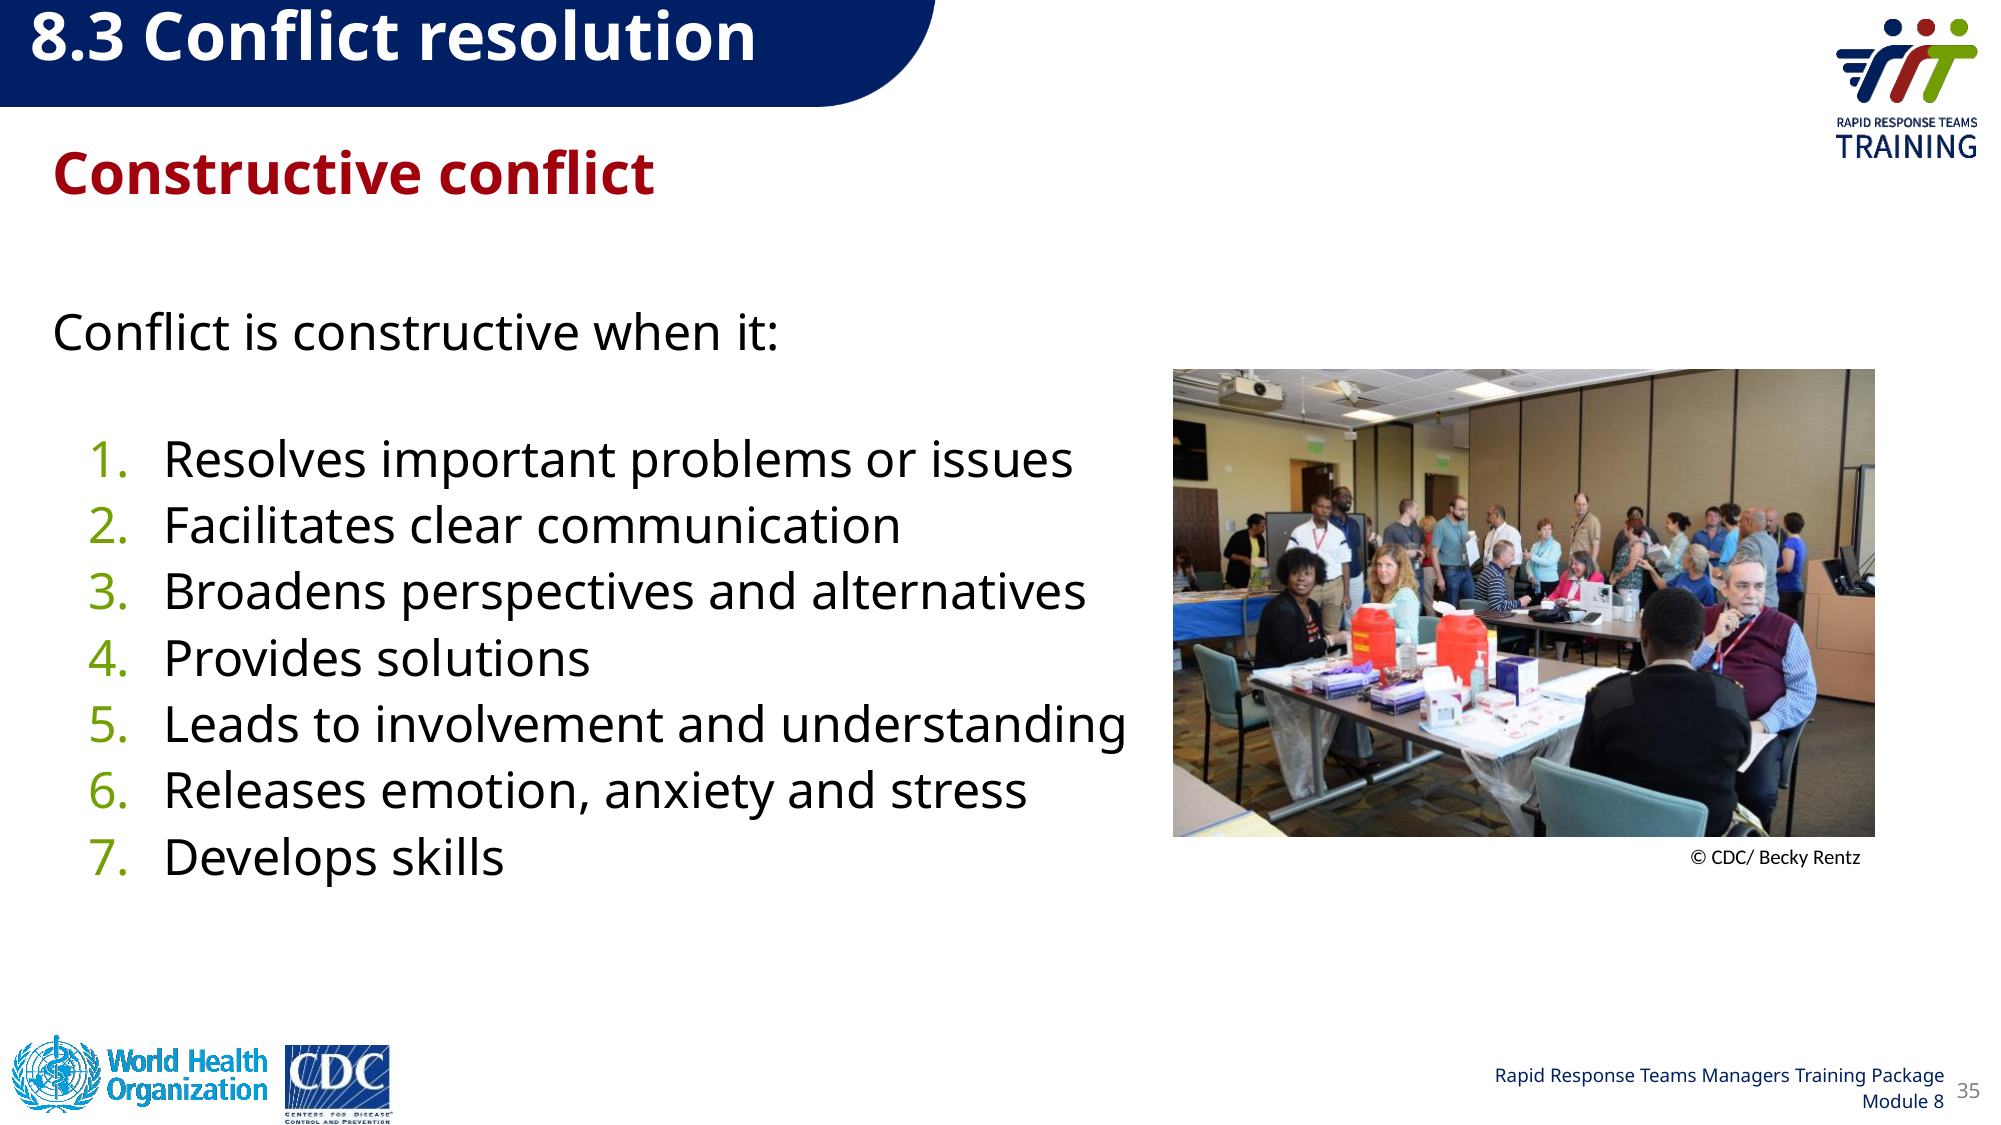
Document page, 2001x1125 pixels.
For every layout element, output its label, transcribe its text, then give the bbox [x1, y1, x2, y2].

picture [1172, 369, 1876, 837]
picture [38, 1092, 54, 1100]
picture [50, 1109, 62, 1113]
picture [28, 1054, 36, 1077]
picture [34, 1058, 41, 1077]
slide_number 35 [1937, 1070, 2000, 1124]
picture [65, 1064, 267, 1113]
picture [12, 1084, 46, 1113]
list 8.3 Conflict resolution [22, 0, 1535, 99]
title Constructive conflict [44, 116, 1771, 235]
picture [285, 1064, 393, 1124]
text_box © CDC/ Becky Rentz [1674, 837, 1876, 877]
picture [43, 1088, 54, 1094]
picture [0, 0, 936, 107]
picture [12, 1035, 44, 1067]
list Conflict is constructive when it: Resolves important problems or issues Facilitates clear communication Broadens perspectives and alternatives Provides solutions Leads to involvement and understanding Releases emotion, anxiety and stress Develops skills [44, 299, 1395, 1064]
picture [36, 1064, 91, 1105]
picture [1835, 19, 1978, 167]
